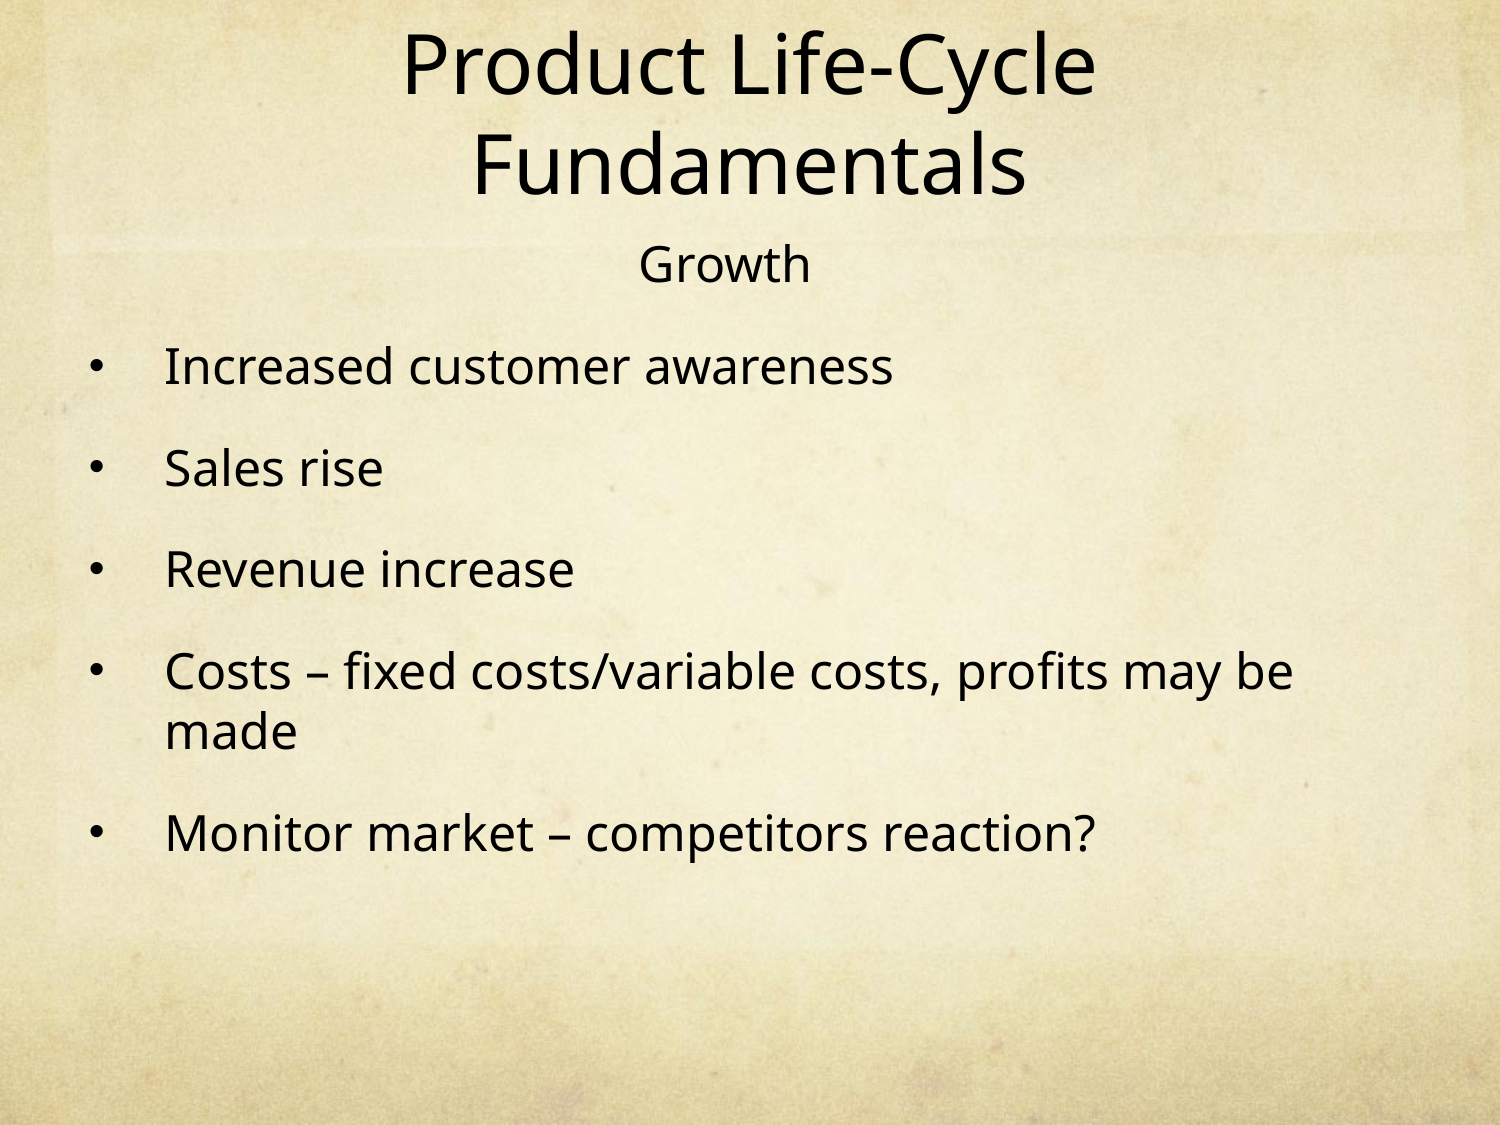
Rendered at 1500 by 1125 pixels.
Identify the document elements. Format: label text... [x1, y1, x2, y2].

picture [0, 0, 1500, 1125]
list Growth Increased customer awareness Sales rise Revenue increase Costs – fixed costs/variable costs, profits may be made Monitor market – competitors reaction? [73, 225, 1378, 1014]
title Product Life-Cycle Fundamentals [150, 39, 1350, 183]
